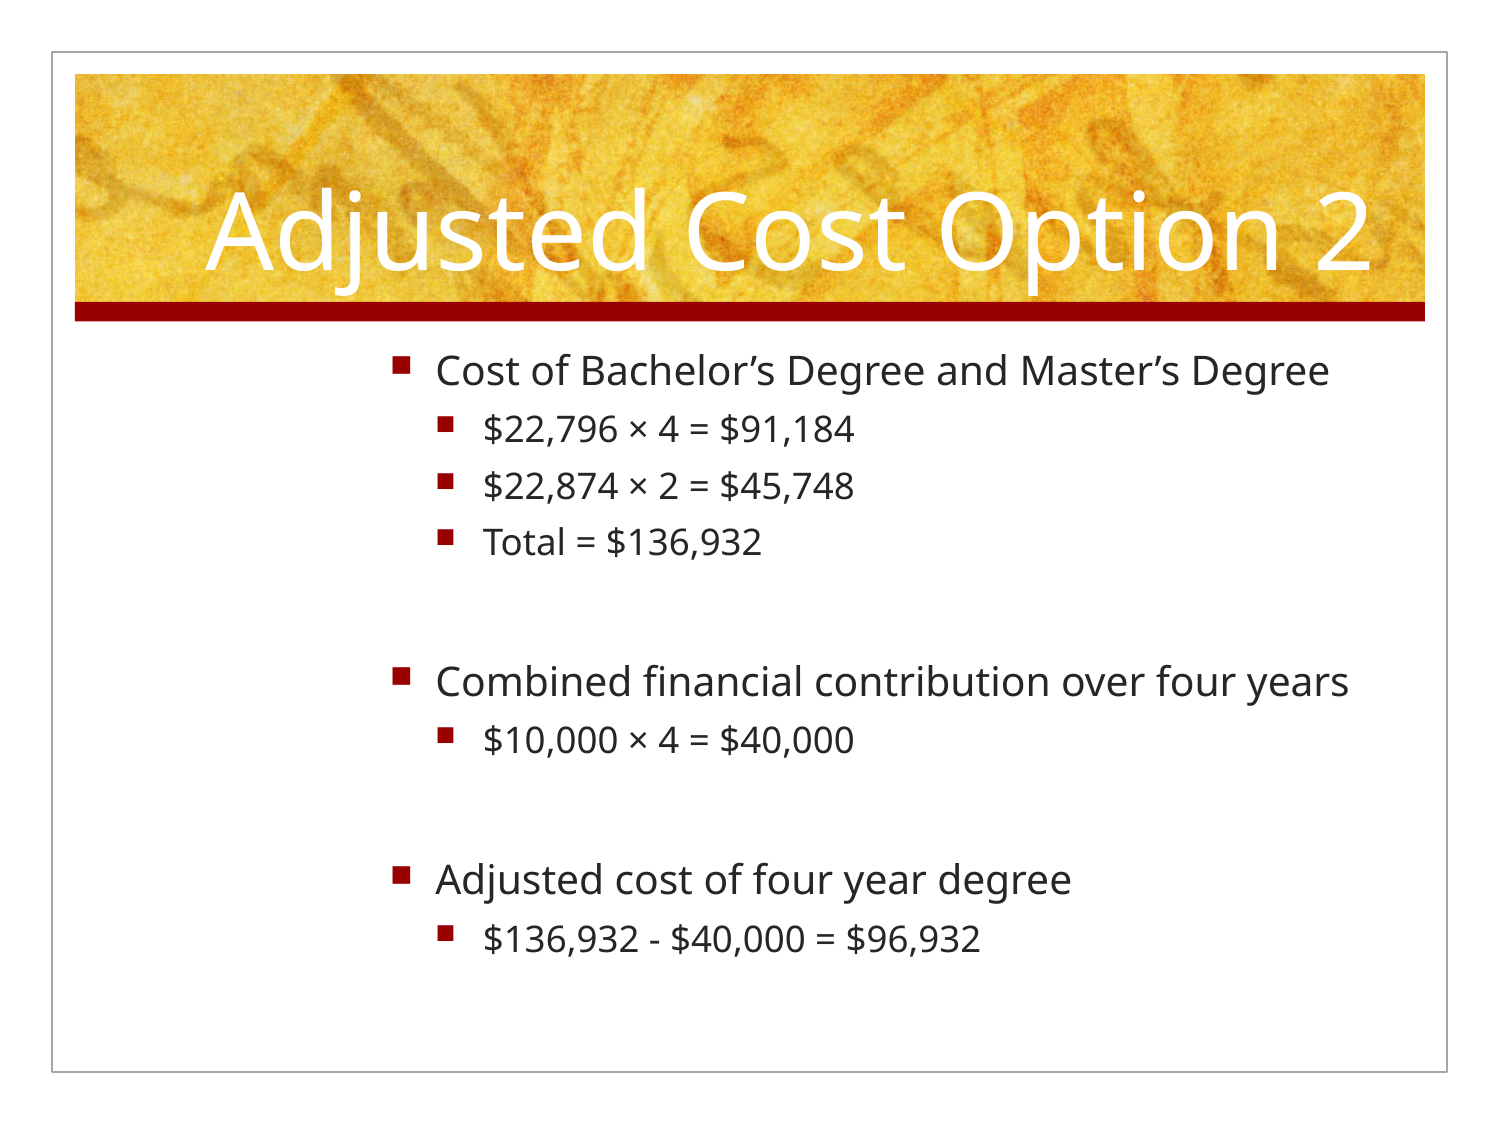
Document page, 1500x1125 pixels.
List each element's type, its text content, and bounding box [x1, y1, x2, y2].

list Cost of Bachelor’s Degree and Master’s Degree $22,796 × 4 = $91,184 $22,874 × 2 = $45,748 Total = $136,932 Combined financial contribution over four years $10,000 × 4 = $40,000 Adjusted cost of four year degree $136,932 - $40,000 = $96,932 [375, 337, 1392, 968]
picture [75, 74, 1425, 301]
title Adjusted Cost Option 2 [108, 74, 1392, 292]
